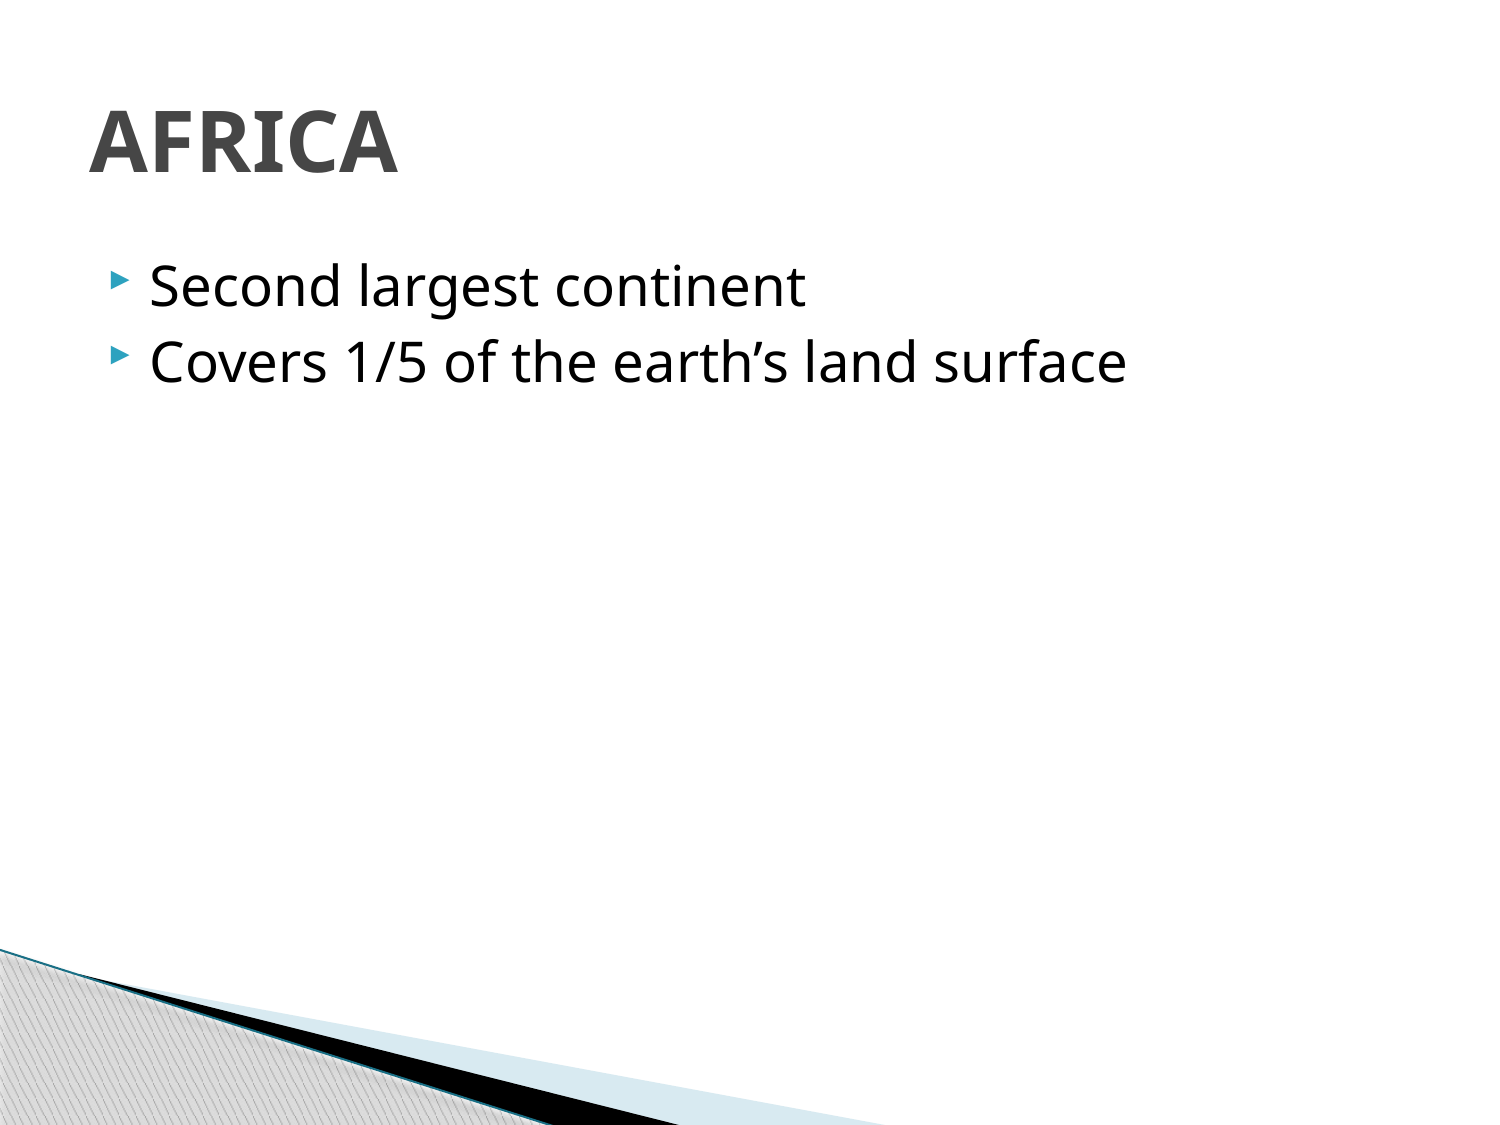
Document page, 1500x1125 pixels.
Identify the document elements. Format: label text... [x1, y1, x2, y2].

title AFRICA [75, 45, 1425, 233]
list Second largest continent Covers 1/5 of the earth’s land surface [75, 243, 1425, 986]
